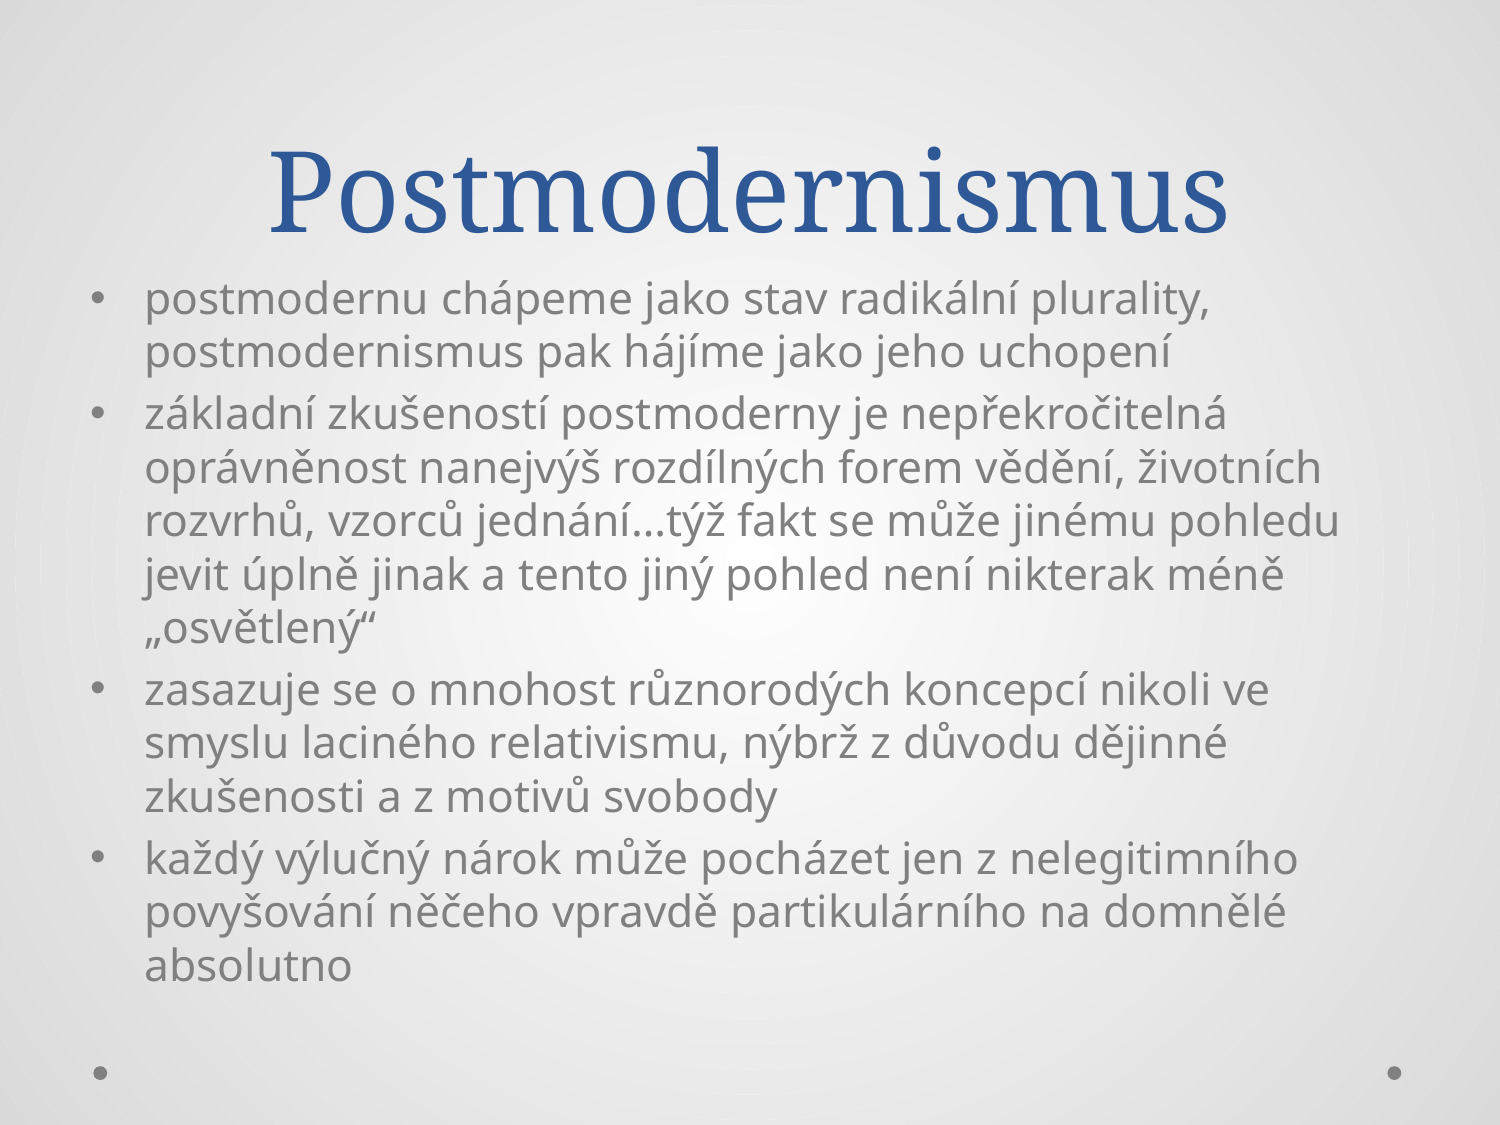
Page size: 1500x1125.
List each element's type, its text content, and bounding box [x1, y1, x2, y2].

list postmodernu chápeme jako stav radikální plurality, postmodernismus pak hájíme jako jeho uchopení základní zkušeností postmoderny je nepřekročitelná oprávněnost nanejvýš rozdílných forem vědění, životních rozvrhů, vzorců jednání…týž fakt se může jinému pohledu jevit úplně jinak a tento jiný pohled není nikterak méně „osvětlený“ zasazuje se o mnohost různorodých koncepcí nikoli ve smyslu laciného relativismu, nýbrž z důvodu dějinné zkušenosti a z motivů svobody každý výlučný nárok může pocházet jen z nelegitimního povyšování něčeho vpravdě partikulárního na domnělé absolutno [75, 262, 1425, 1005]
title Postmodernismus [75, 0, 1425, 262]
